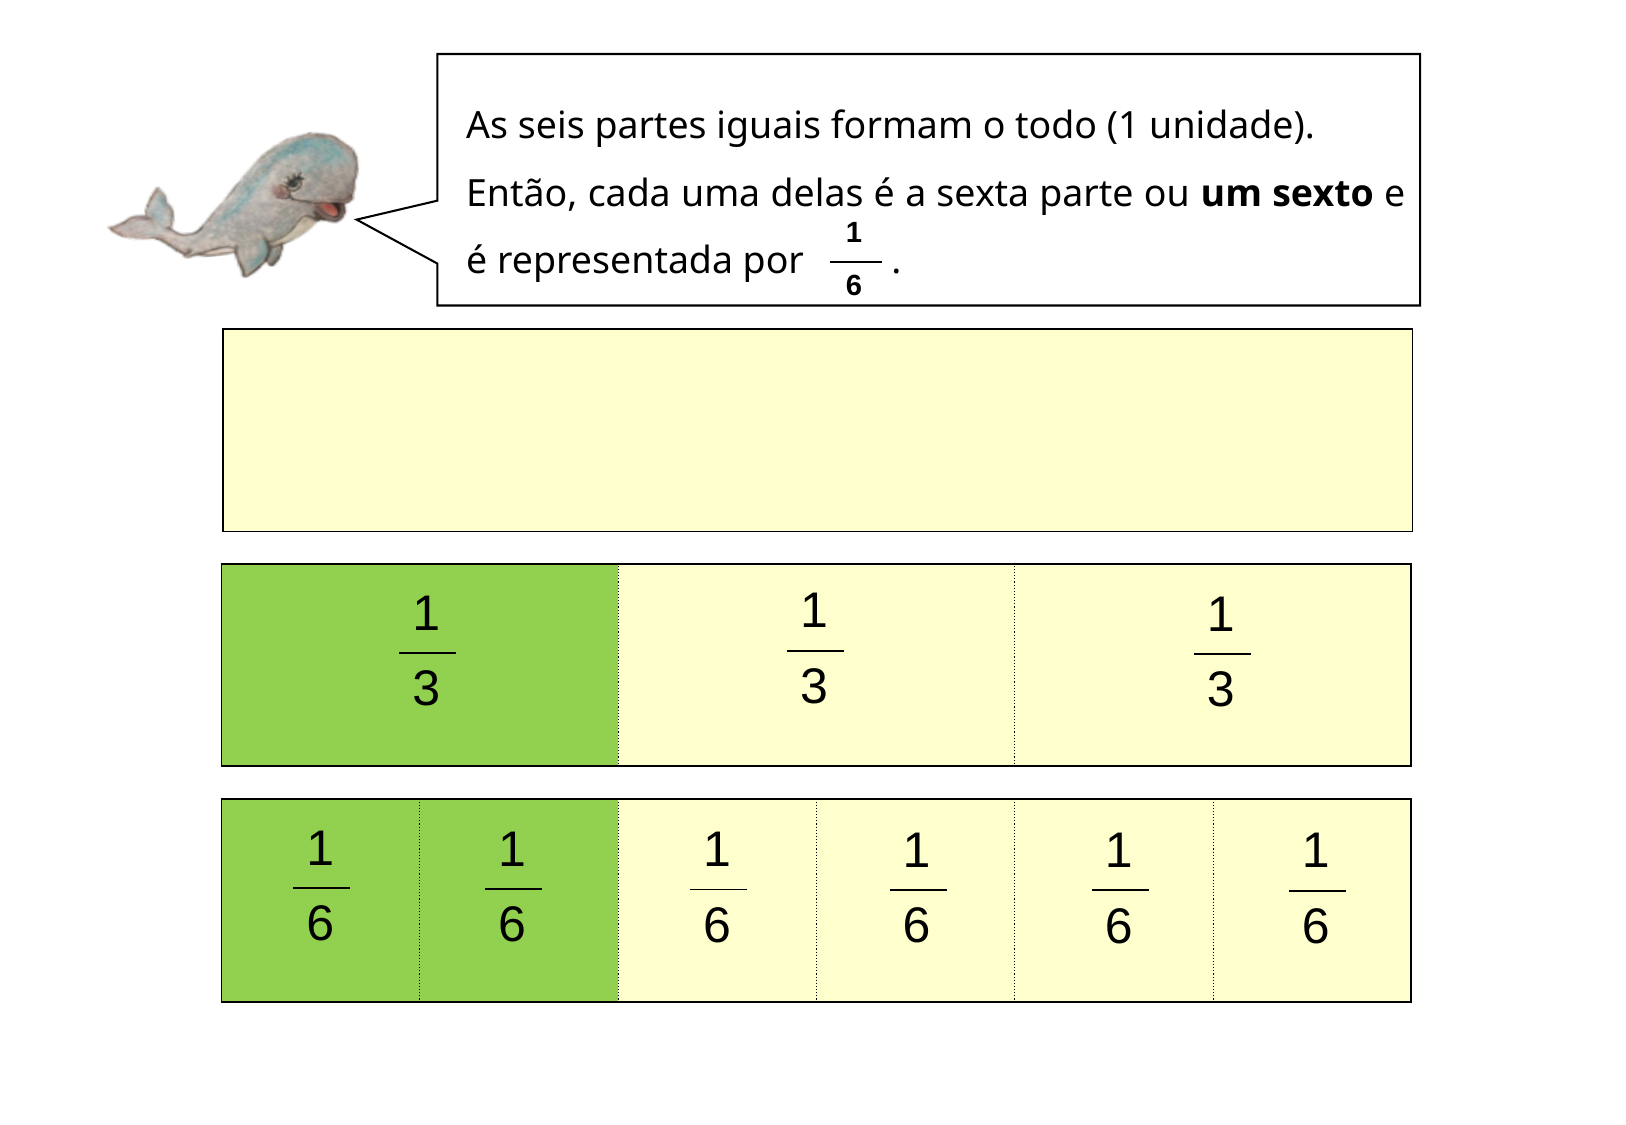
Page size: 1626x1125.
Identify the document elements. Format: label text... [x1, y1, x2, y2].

picture [87, 120, 388, 293]
table_header 1 [690, 814, 747, 889]
table_header 1 [1289, 815, 1346, 890]
table_header [618, 800, 816, 1001]
table_cell 6 [485, 890, 542, 964]
table_header [1015, 800, 1213, 1001]
table_header 1 [1092, 815, 1149, 889]
table_cell 3 [787, 652, 844, 726]
table_header [222, 800, 420, 1001]
table_header [1213, 800, 1410, 1001]
table_cell 6 [1289, 892, 1346, 966]
table_cell 6 [690, 890, 747, 965]
table_cell 3 [1194, 655, 1251, 730]
table_header 1 [1194, 578, 1251, 653]
table_header 1 [399, 577, 456, 652]
table_header [1015, 565, 1410, 765]
table_cell 6 [293, 889, 350, 964]
table_header 1 [890, 814, 947, 889]
table_header 1 [830, 208, 882, 261]
text_box As seis partes iguais formam o todo (1 unidade). Então, cada uma delas é a sexta parte ou um sexto e é representada por . [383, 52, 1422, 307]
table_header [816, 800, 1015, 1001]
table_cell 3 [399, 654, 456, 729]
table_header [222, 565, 618, 765]
table_header 1 [485, 813, 542, 888]
table_header 1 [787, 575, 844, 650]
table_header [618, 565, 1015, 765]
text_box [1020, 324, 1415, 431]
table_header [420, 800, 618, 1001]
table_header [224, 330, 1412, 531]
table_header 1 [293, 813, 350, 887]
table_cell 6 [890, 891, 947, 965]
table_cell 6 [830, 263, 882, 315]
table_cell 6 [1092, 891, 1149, 966]
